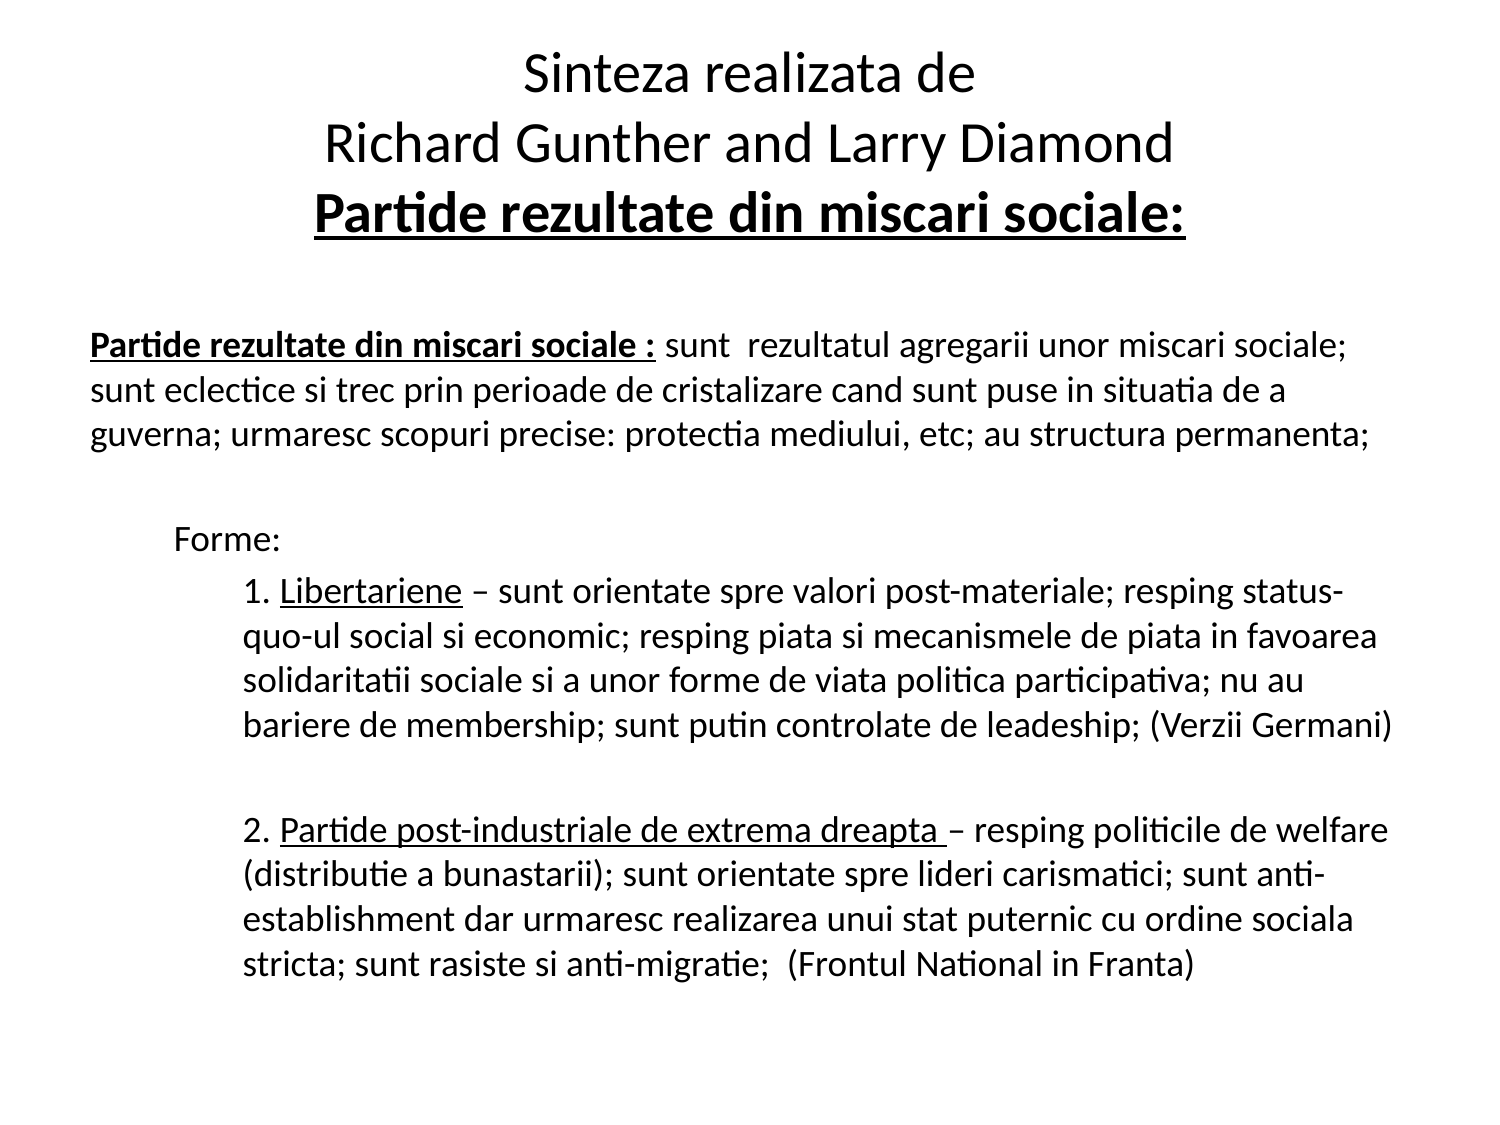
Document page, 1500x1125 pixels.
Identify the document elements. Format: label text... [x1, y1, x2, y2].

list Partide rezultate din miscari sociale : sunt rezultatul agregarii unor miscari sociale; sunt eclectice si trec prin perioade de cristalizare cand sunt puse in situatia de a guverna; urmaresc scopuri precise: protectia mediului, etc; au structura permanenta; Forme: 1. Libertariene – sunt orientate spre valori post-materiale; resping status-quo-ul social si economic; resping piata si mecanismele de piata in favoarea solidaritatii sociale si a unor forme de viata politica participativa; nu au bariere de membership; sunt putin controlate de leadeship; (Verzii Germani) 2. Partide post-industriale de extrema dreapta – resping politicile de welfare (distributie a bunastarii); sunt orientate spre lideri carismatici; sunt anti-establishment dar urmaresc realizarea unui stat puternic cu ordine sociala stricta; sunt rasiste si anti-migratie; (Frontul National in Franta) [75, 312, 1425, 1005]
title Sinteza realizata de Richard Gunther and Larry Diamond Partide rezultate din miscari sociale: [75, 45, 1425, 233]
